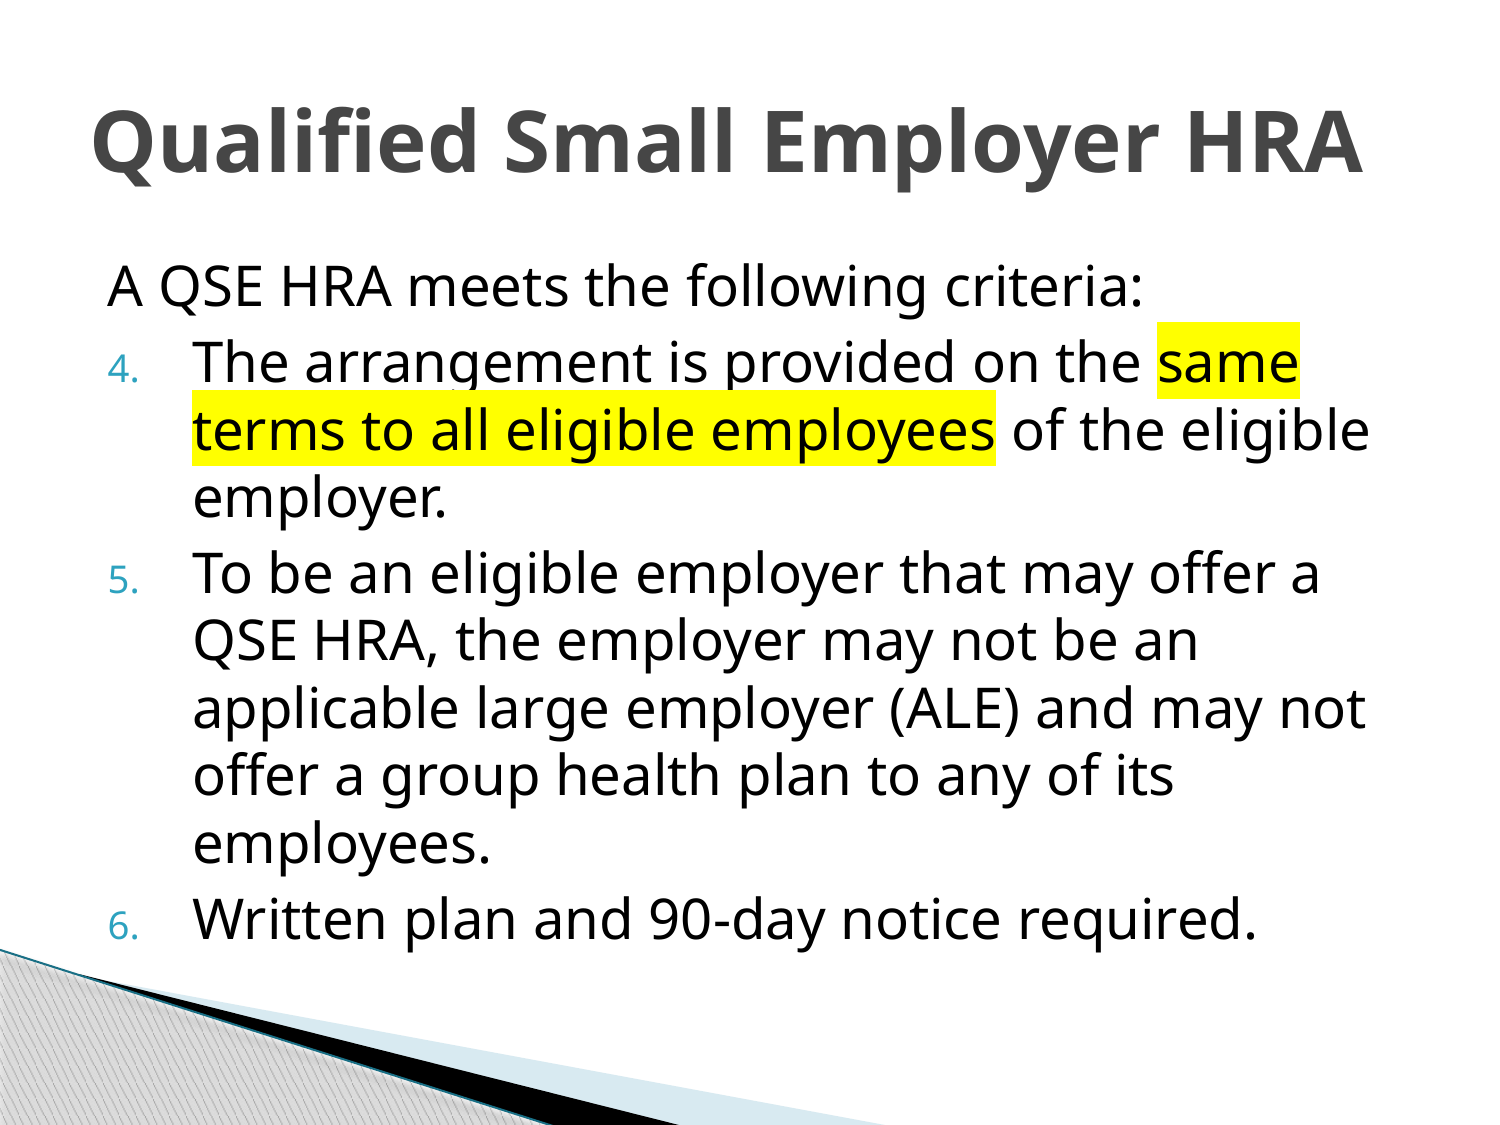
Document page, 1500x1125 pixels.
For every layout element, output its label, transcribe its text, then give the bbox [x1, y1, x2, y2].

list A QSE HRA meets the following criteria: The arrangement is provided on the same terms to all eligible employees of the eligible employer. To be an eligible employer that may offer a QSE HRA, the employer may not be an applicable large employer (ALE) and may not offer a group health plan to any of its employees. Written plan and 90-day notice required. [75, 243, 1425, 1063]
title Qualified Small Employer HRA [75, 45, 1425, 233]
